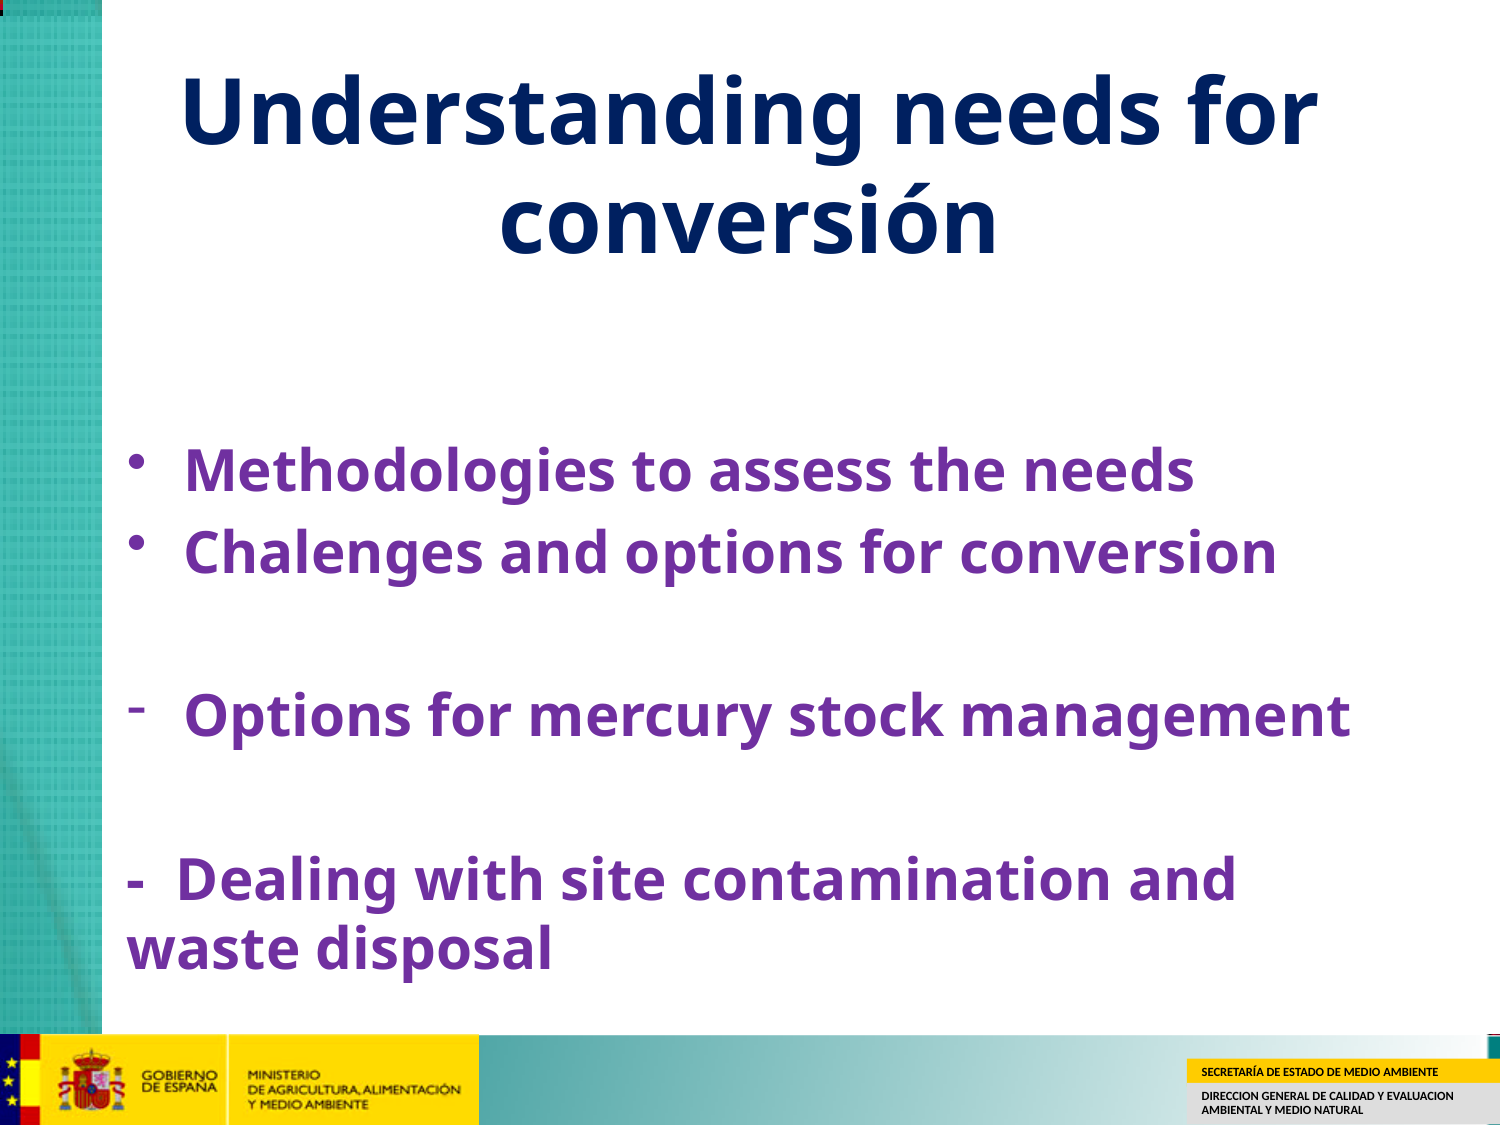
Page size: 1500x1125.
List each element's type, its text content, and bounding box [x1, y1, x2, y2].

picture [0, 0, 1500, 1125]
title Understanding needs for conversión [75, 45, 1425, 233]
list Methodologies to assess the needs Chalenges and options for conversion Options for mercury stock management - Dealing with site contamination and waste disposal [112, 262, 1425, 1005]
